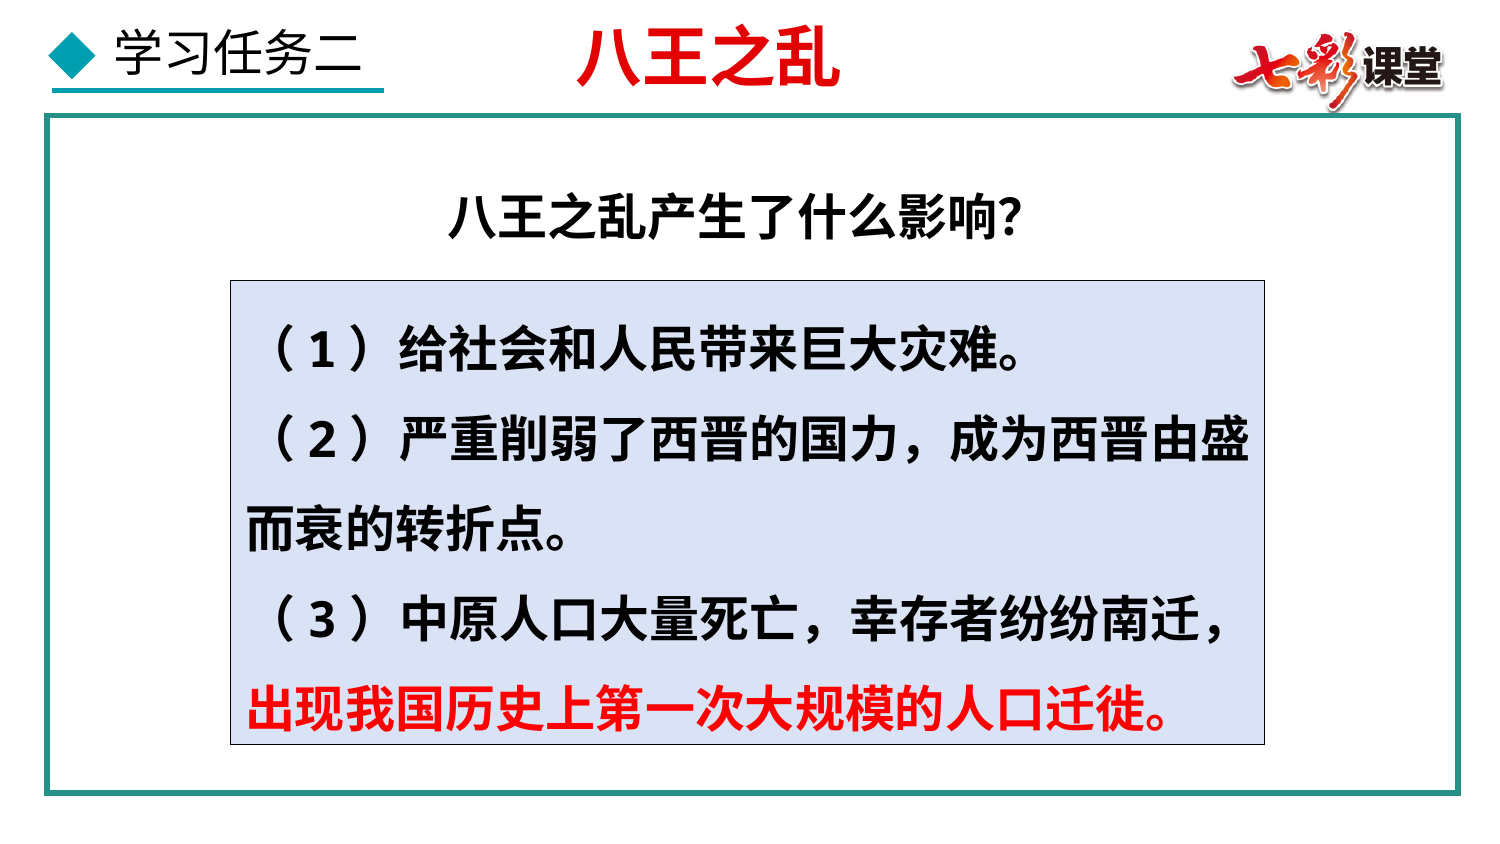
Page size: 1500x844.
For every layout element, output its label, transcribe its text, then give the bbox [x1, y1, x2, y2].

text_box （1）给社会和人民带来巨大灾难。 （2）严重削弱了西晋的国力，成为西晋由盛而衰的转折点。 （3）中原人口大量死亡，幸存者纷纷南迁，出现我国历史上第一次大规模的人口迁徙。 [230, 280, 1265, 745]
picture [1228, 26, 1449, 113]
text_box 八王之乱 [561, 6, 863, 102]
text_box 八王之乱产生了什么影响？ [364, 177, 1131, 253]
